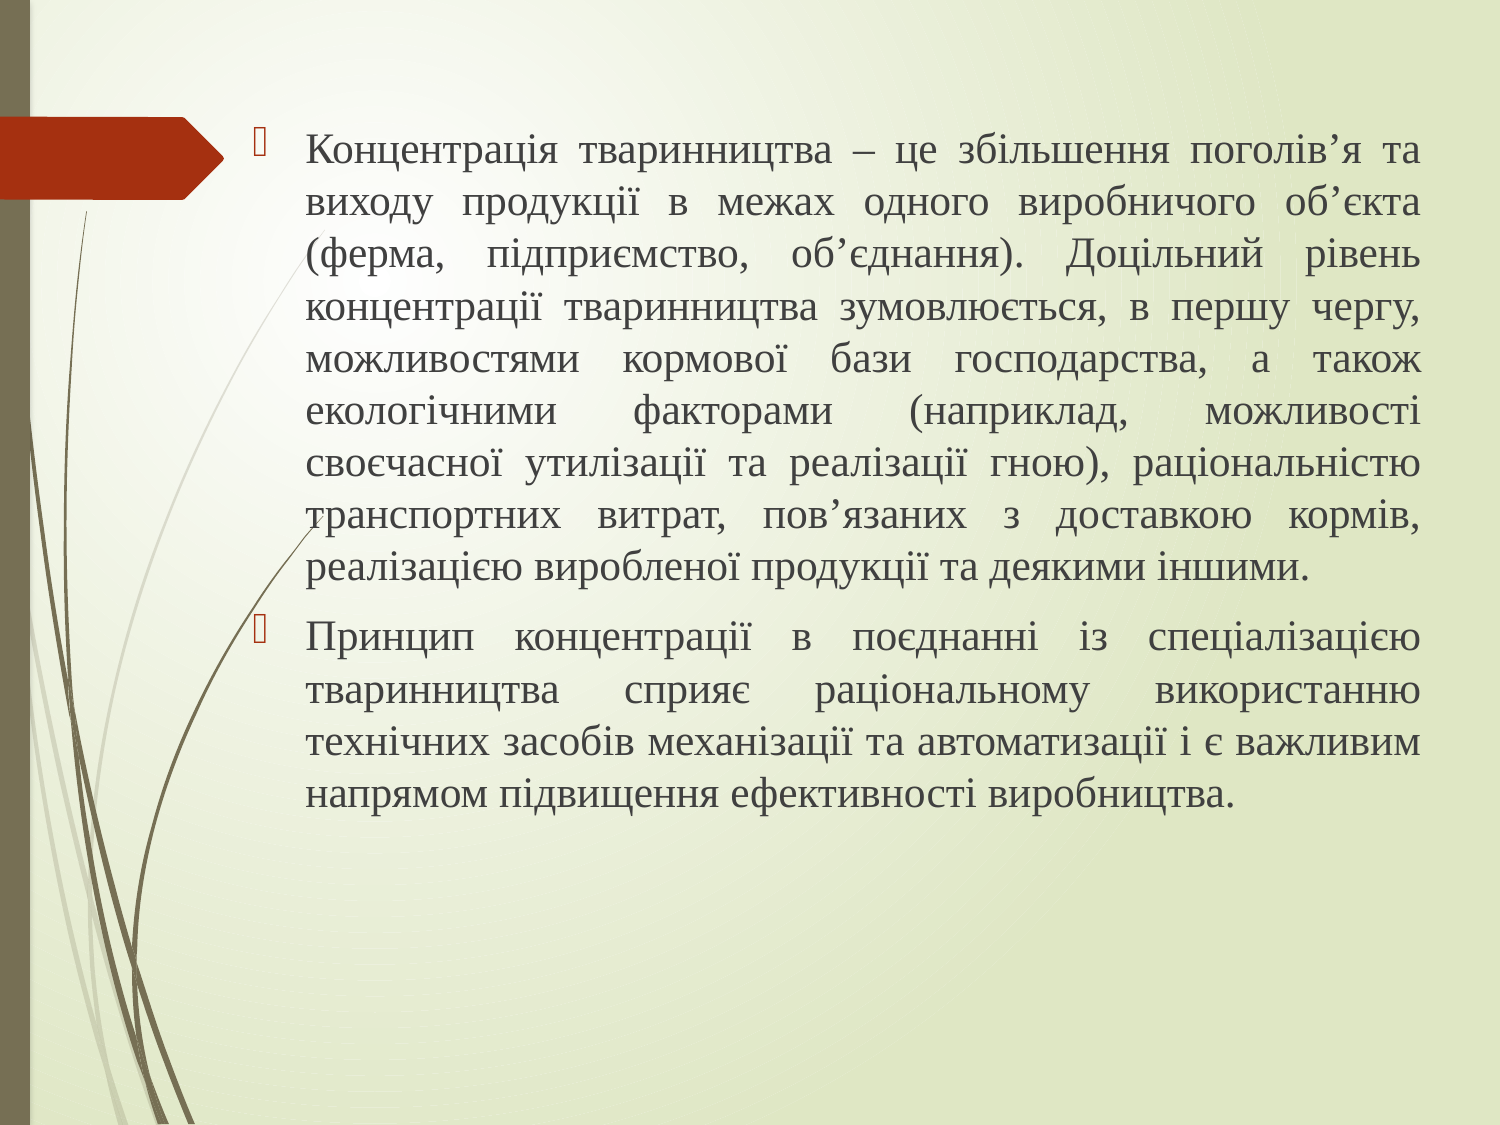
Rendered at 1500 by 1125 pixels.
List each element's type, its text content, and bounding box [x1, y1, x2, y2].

list Концентрація тваринництва – це збільшення поголів’я та виходу продукції в межах одного виробничого об’єкта (ферма, підприємство, об’єднання). Доцільний рівень концентрації тваринництва зумовлюється, в першу чергу, можливостями кормової бази господарства, а також екологічними факторами (наприклад, можливості своєчасної утилізації та реалізації гною), раціональністю транспортних витрат, пов’язаних з доставкою кормів, реалізацією виробленої продукції та деякими іншими. Принцип концентрації в поєднанні із спеціалізацією тваринництва сприяє раціональному використанню технічних засобів механізації та автоматизації і є важливим напрямом підвищення ефективності виробництва. [237, 112, 1438, 875]
